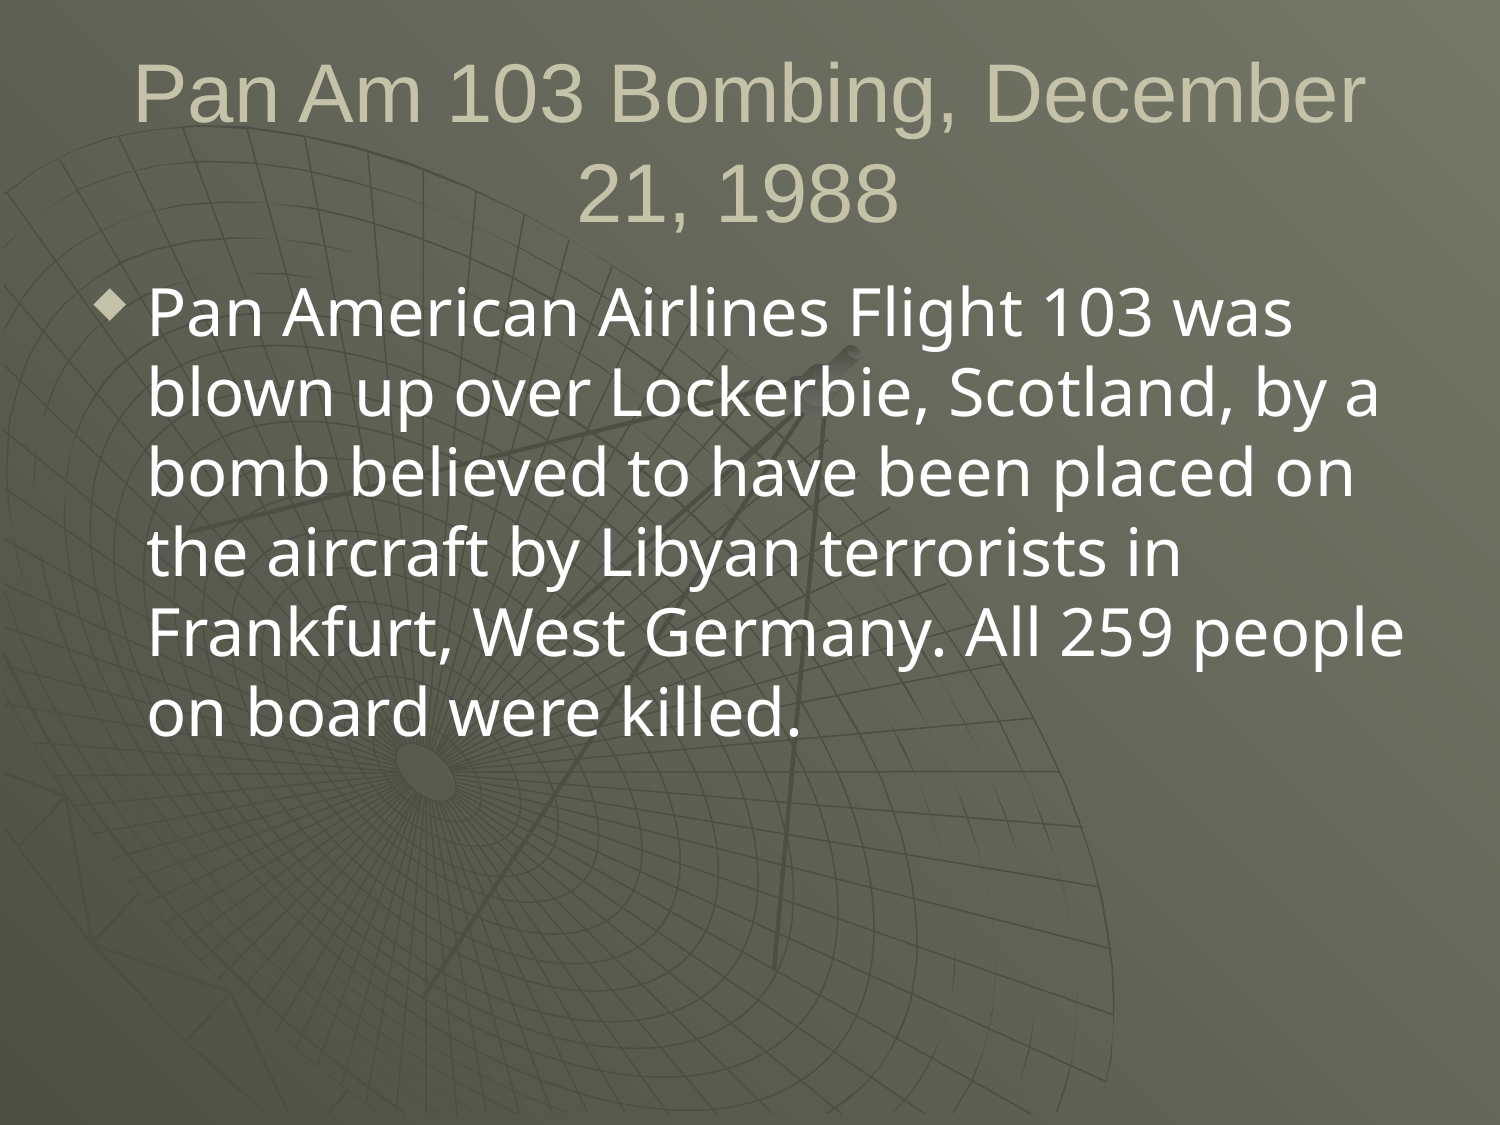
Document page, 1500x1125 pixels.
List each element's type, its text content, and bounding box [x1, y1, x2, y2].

title Pan Am 103 Bombing, December 21, 1988 [74, 45, 1426, 233]
list Pan American Airlines Flight 103 was blown up over Lockerbie, Scotland, by a bomb believed to have been placed on the aircraft by Libyan terrorists in Frankfurt, West Germany. All 259 people on board were killed. [74, 262, 1426, 1006]
